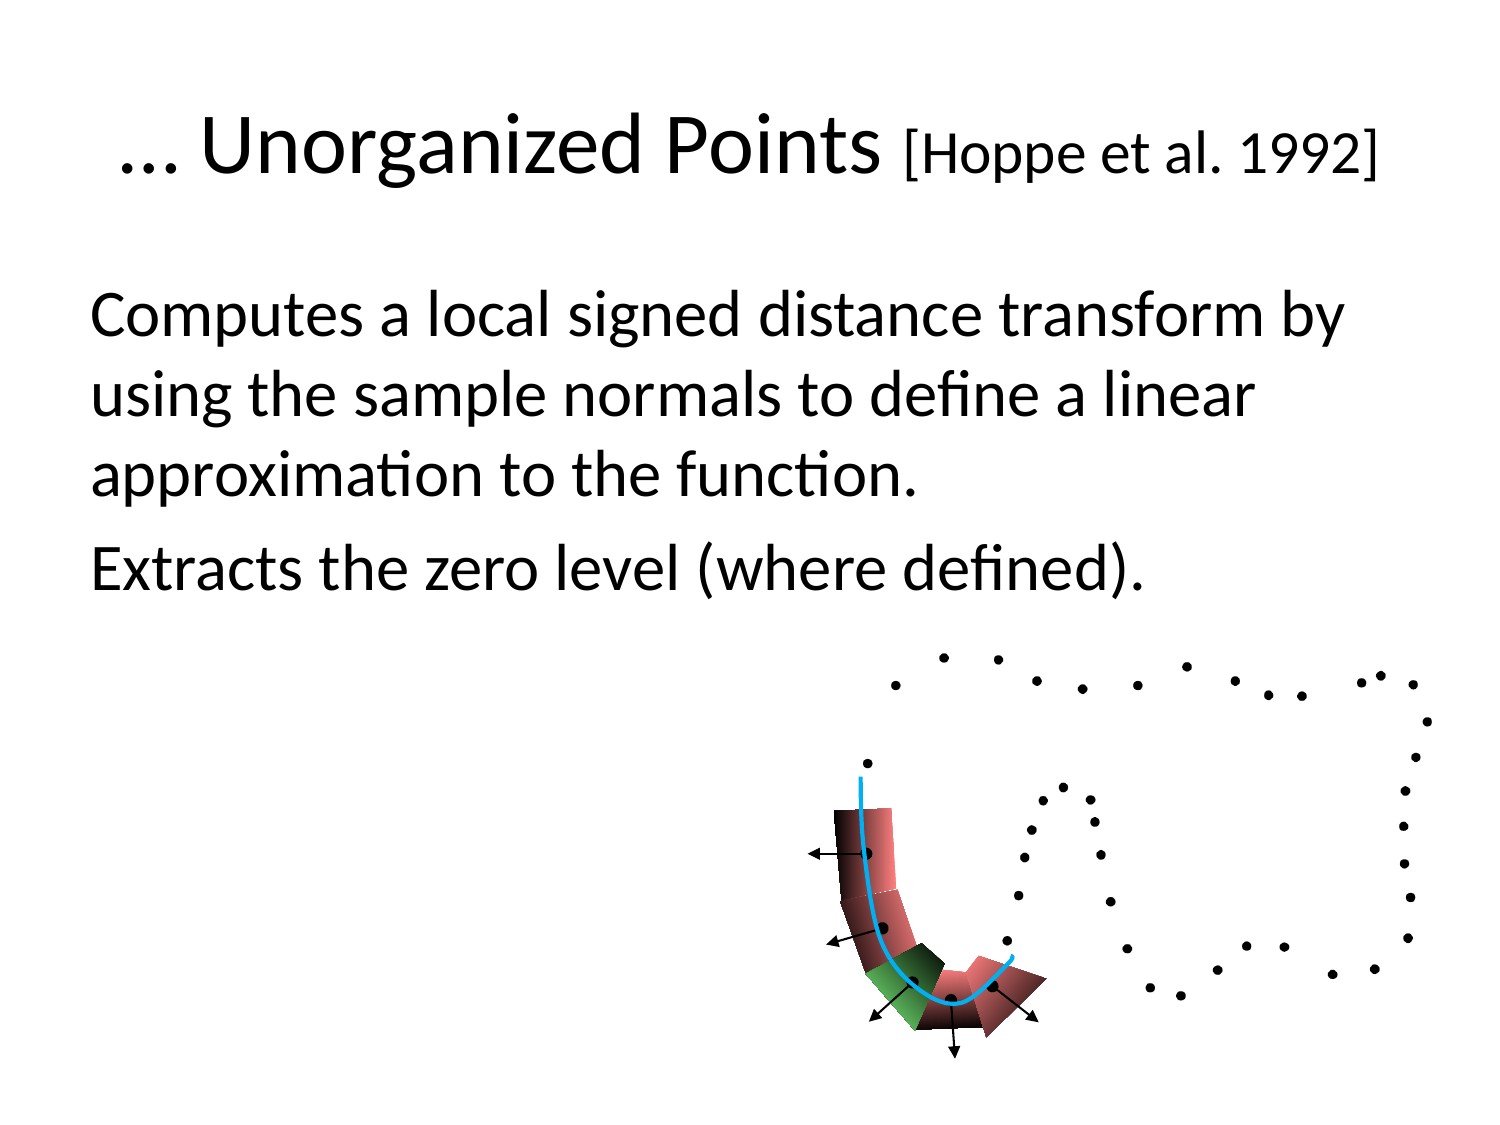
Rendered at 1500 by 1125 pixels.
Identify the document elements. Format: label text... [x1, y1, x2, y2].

title … Unorganized Points [Hoppe et al. 1992] [75, 45, 1425, 233]
picture [811, 624, 1452, 1038]
list Computes a local signed distance transform by using the sample normals to define a linear approximation to the function. Extracts the zero level (where defined). [75, 262, 1425, 1125]
